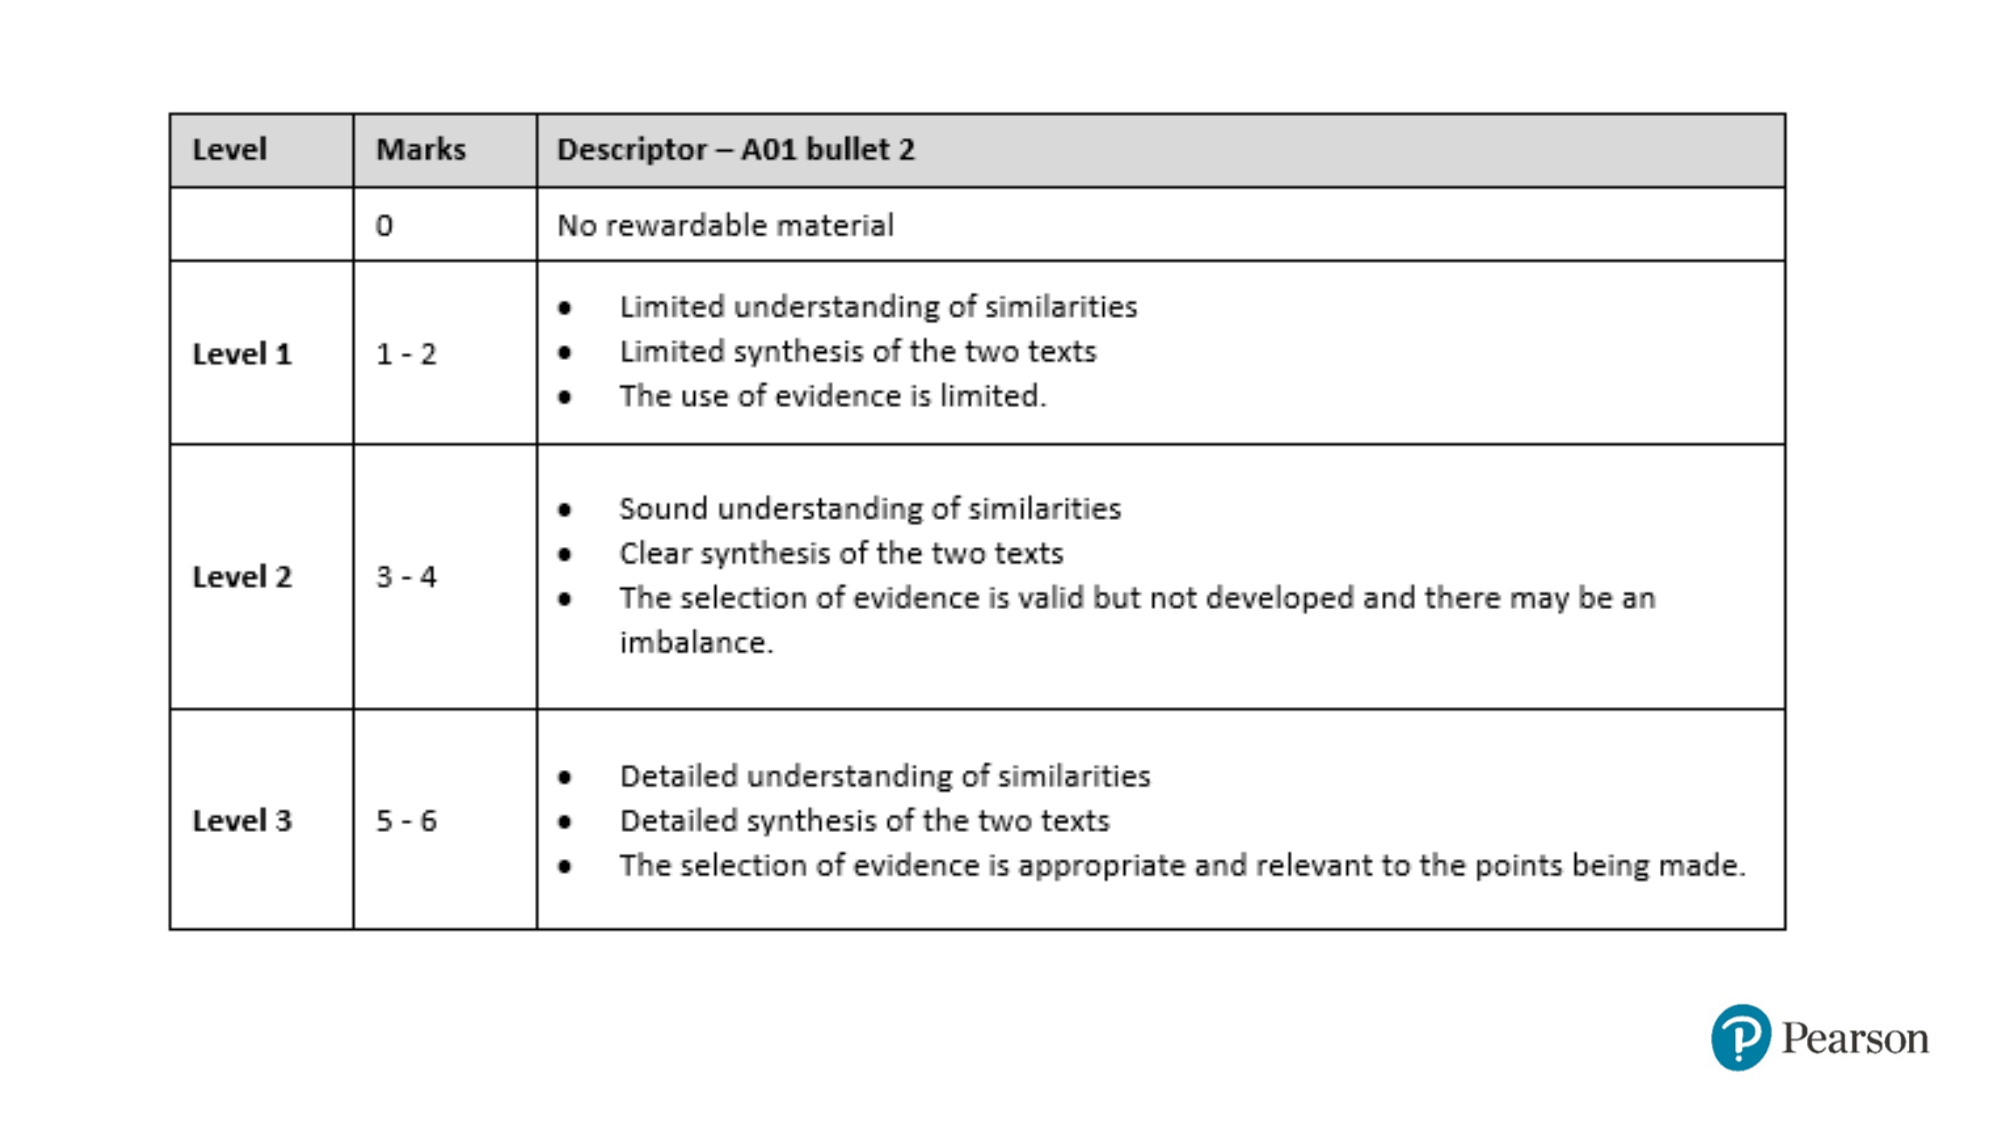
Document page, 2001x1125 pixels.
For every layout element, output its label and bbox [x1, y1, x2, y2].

list [140, 87, 1834, 978]
picture [1701, 989, 1940, 1082]
